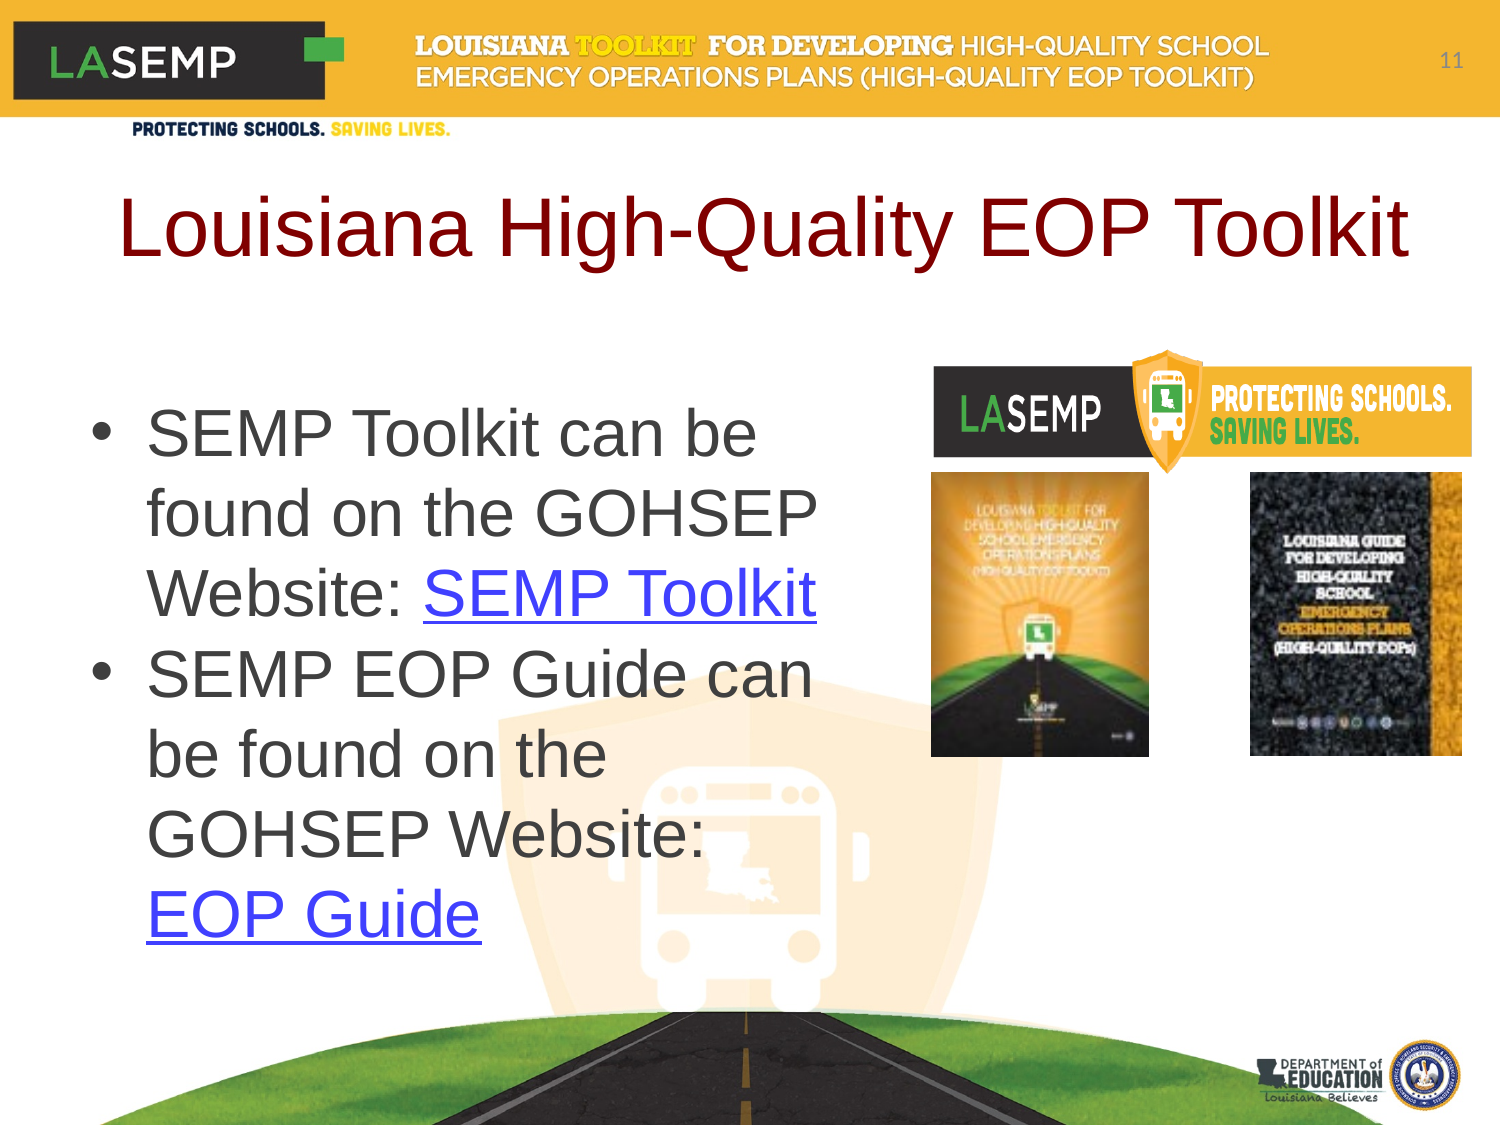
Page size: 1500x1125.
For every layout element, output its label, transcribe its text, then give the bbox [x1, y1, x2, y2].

picture [0, 0, 1500, 1125]
slide_number 11 [1129, 28, 1480, 89]
title Louisiana High-Quality EOP Toolkit [75, 129, 1425, 317]
list SEMP Toolkit can be found on the GOHSEP Website: SEMP Toolkit SEMP EOP Guide can be found on the GOHSEP Website: EOP Guide [75, 382, 856, 1055]
